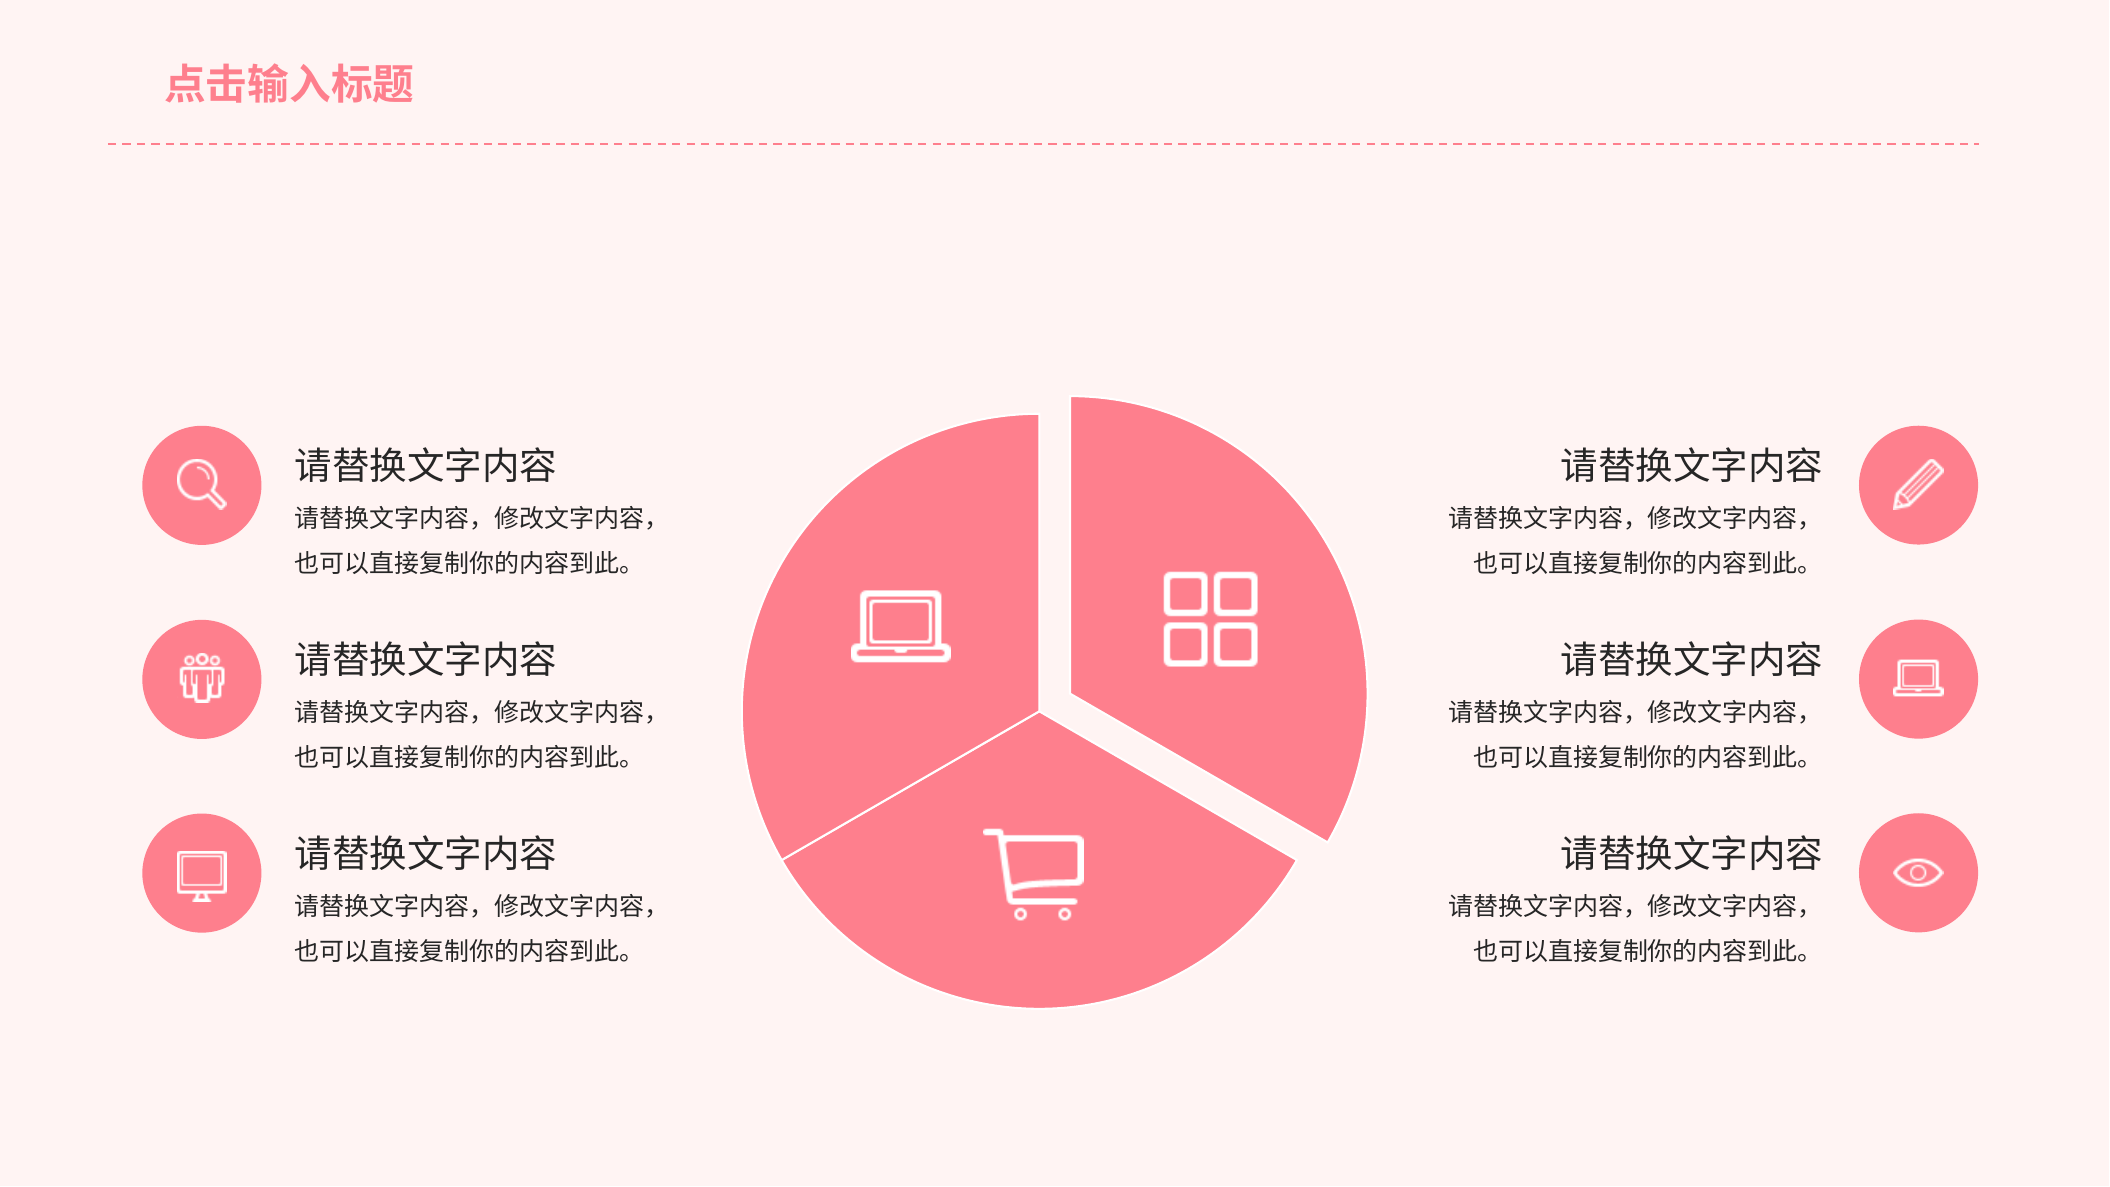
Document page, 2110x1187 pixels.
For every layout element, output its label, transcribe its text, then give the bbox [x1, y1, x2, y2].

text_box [142, 348, 1979, 1057]
text_box 点击输入标题 [148, 49, 431, 116]
